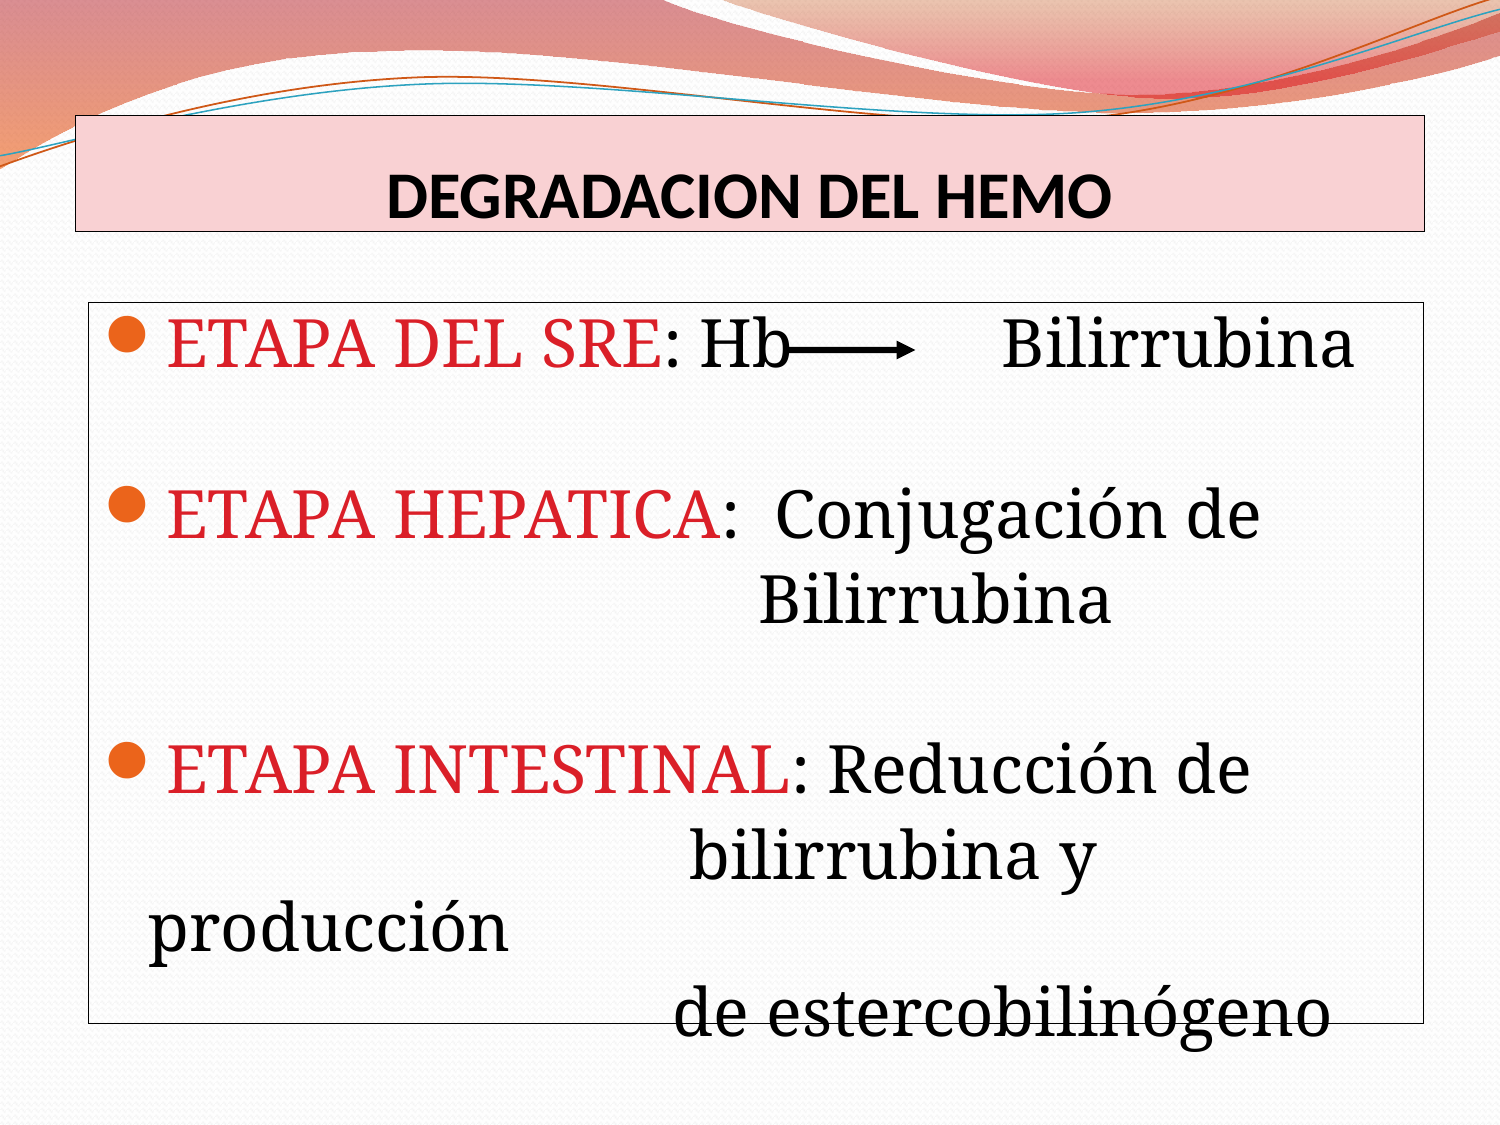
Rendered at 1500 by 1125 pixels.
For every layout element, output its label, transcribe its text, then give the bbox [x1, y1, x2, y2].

list ETAPA DEL SRE: Hb Bilirrubina ETAPA HEPATICA: Conjugación de Bilirrubina ETAPA INTESTINAL: Reducción de bilirrubina y producción de estercobilinógeno [88, 302, 1424, 1024]
title DEGRADACION DEL HEMO [75, 115, 1425, 232]
text_box [785, 343, 916, 357]
